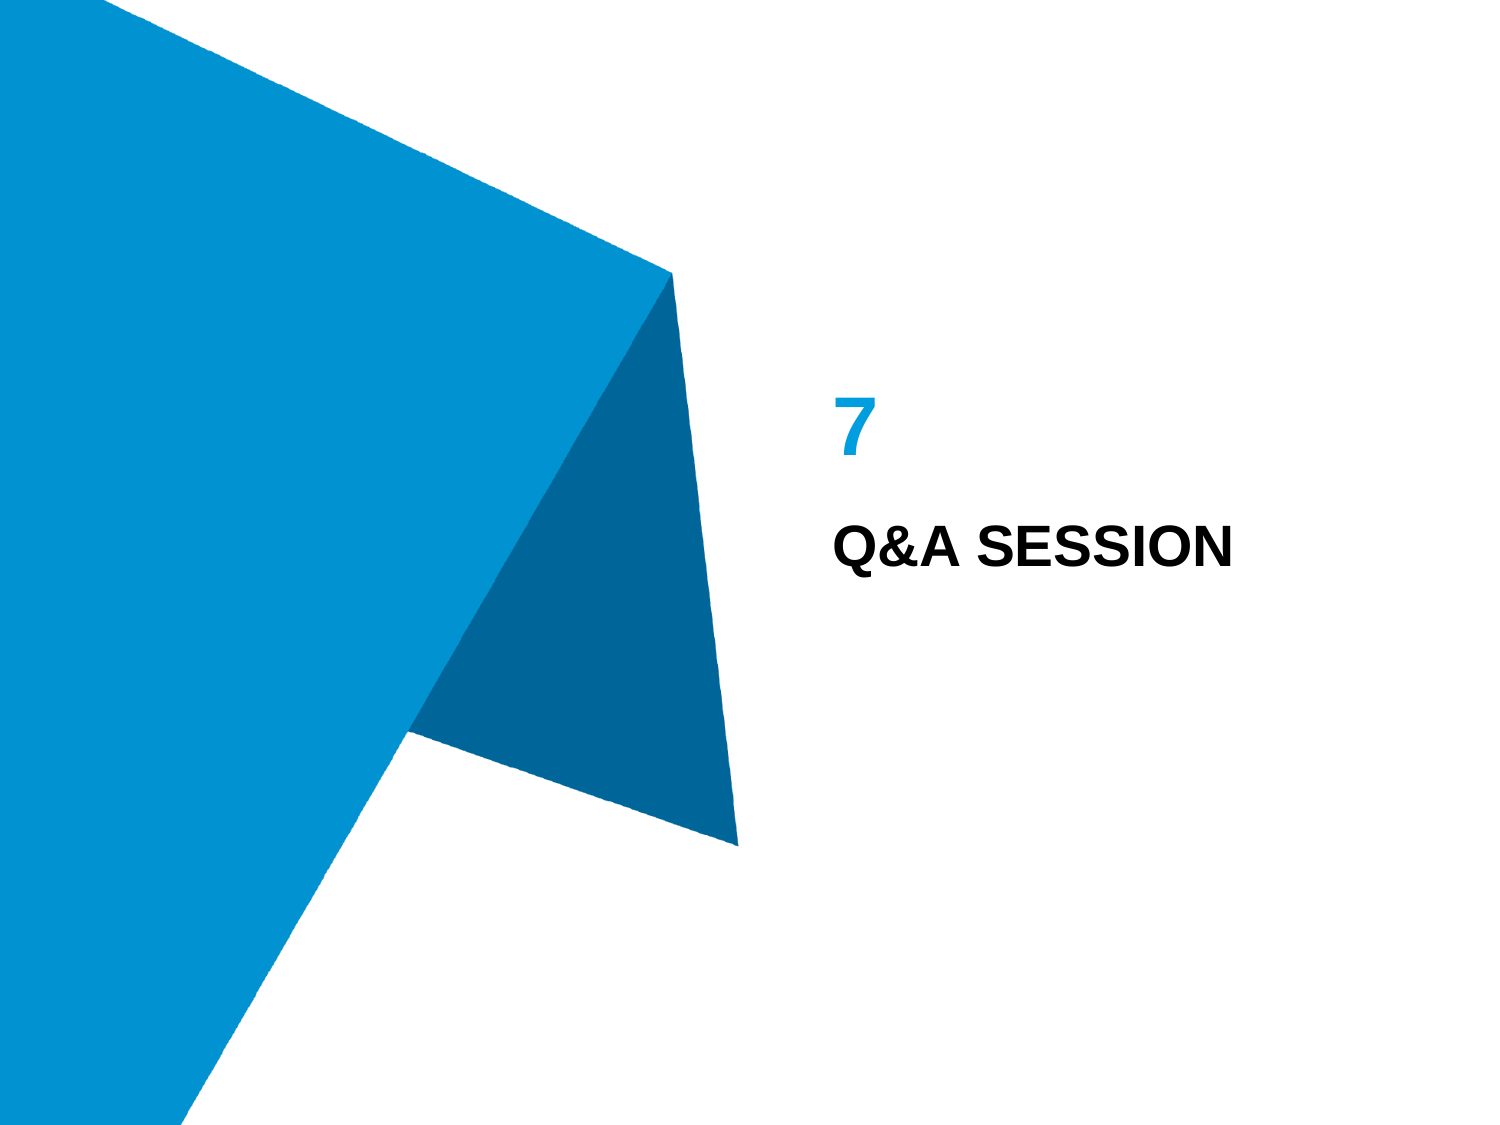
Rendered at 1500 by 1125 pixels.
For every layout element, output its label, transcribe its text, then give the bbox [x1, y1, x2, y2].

title Q&A SESSION [832, 493, 1452, 851]
picture [107, 0, 1500, 1125]
list 7 [832, 282, 1382, 472]
